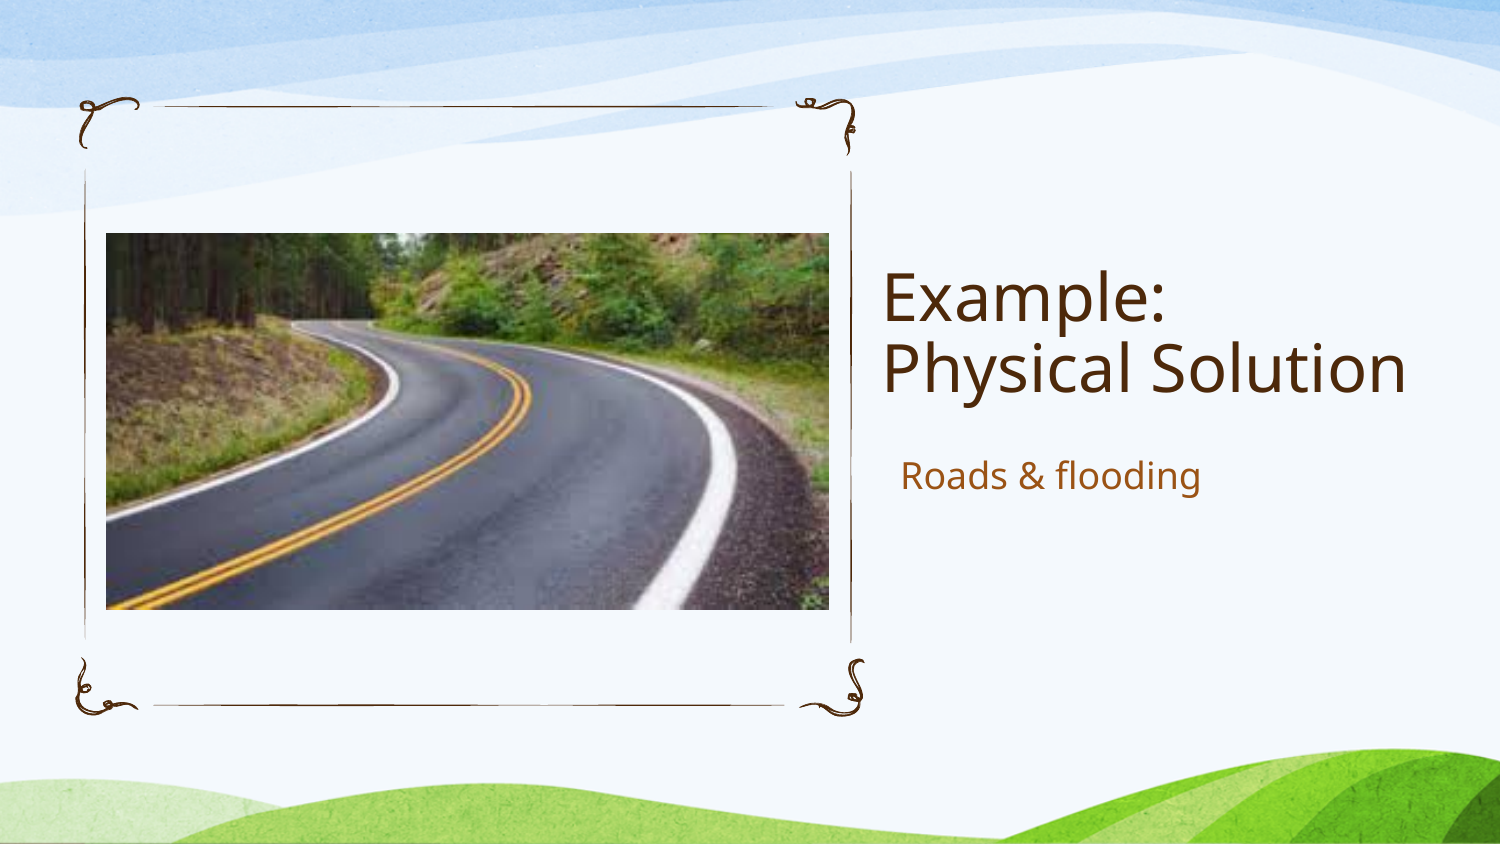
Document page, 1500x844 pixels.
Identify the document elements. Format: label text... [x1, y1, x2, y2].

title Example: Physical Solution [866, 163, 1500, 423]
picture [0, 0, 1500, 844]
list Roads & flooding [885, 437, 1476, 705]
